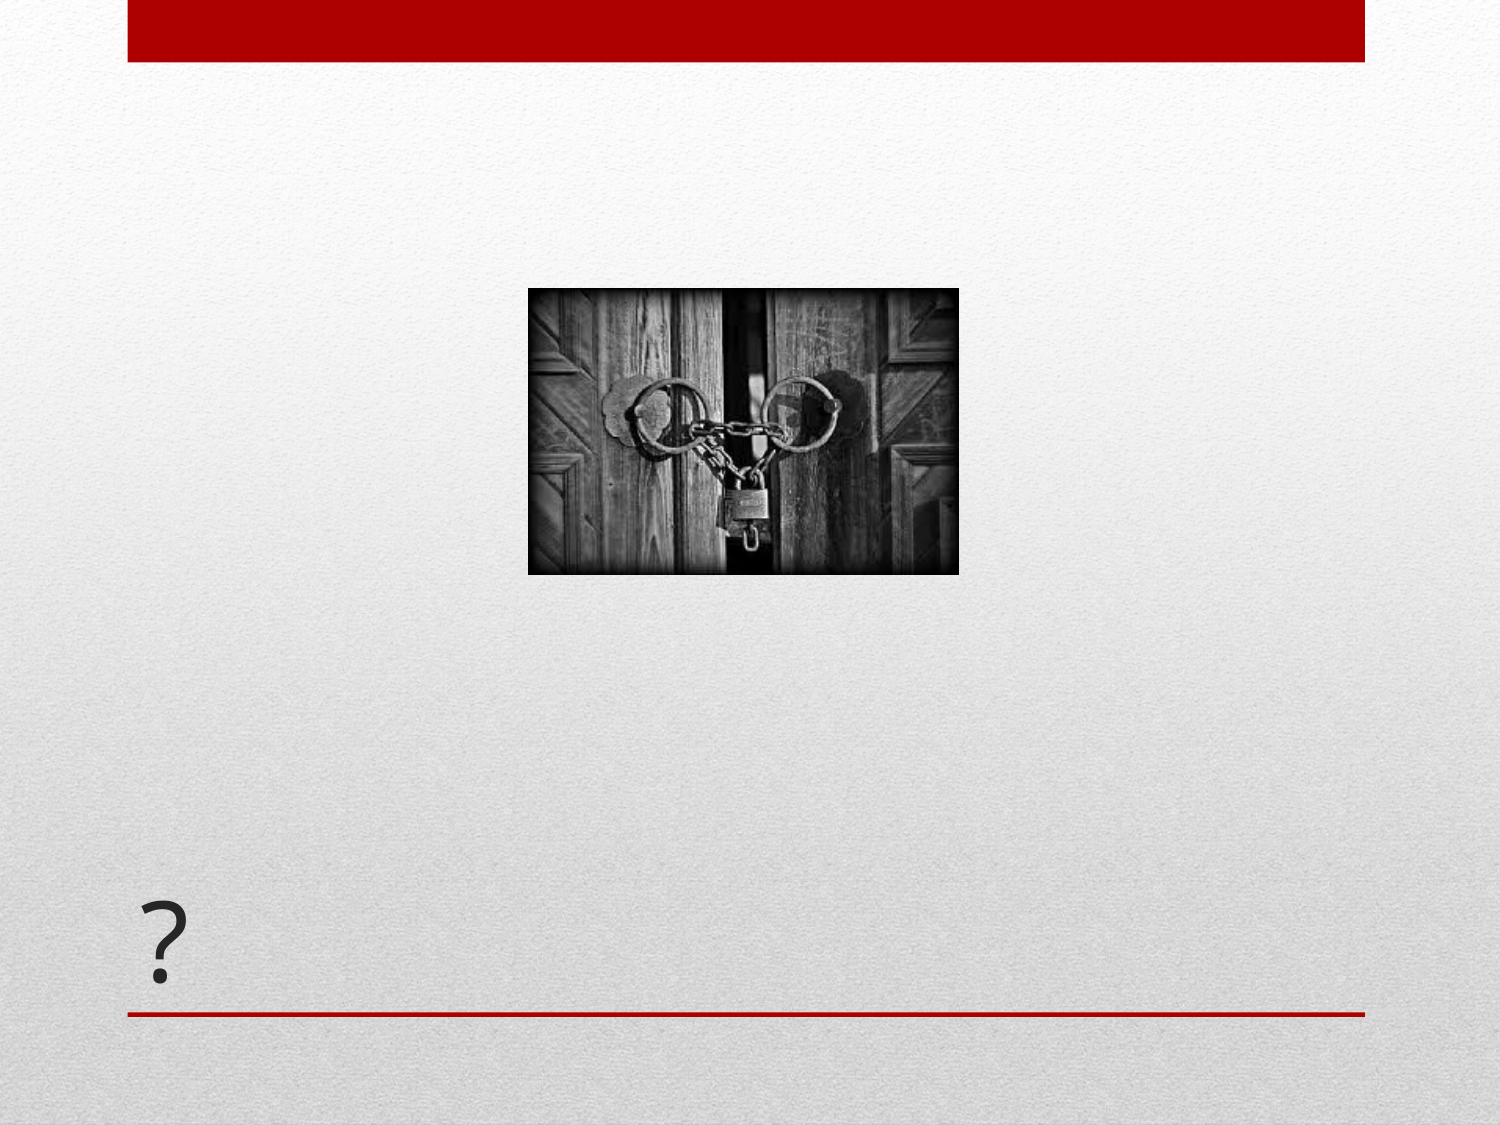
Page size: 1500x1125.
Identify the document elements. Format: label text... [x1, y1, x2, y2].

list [528, 287, 960, 575]
title ? [125, 750, 1238, 1013]
